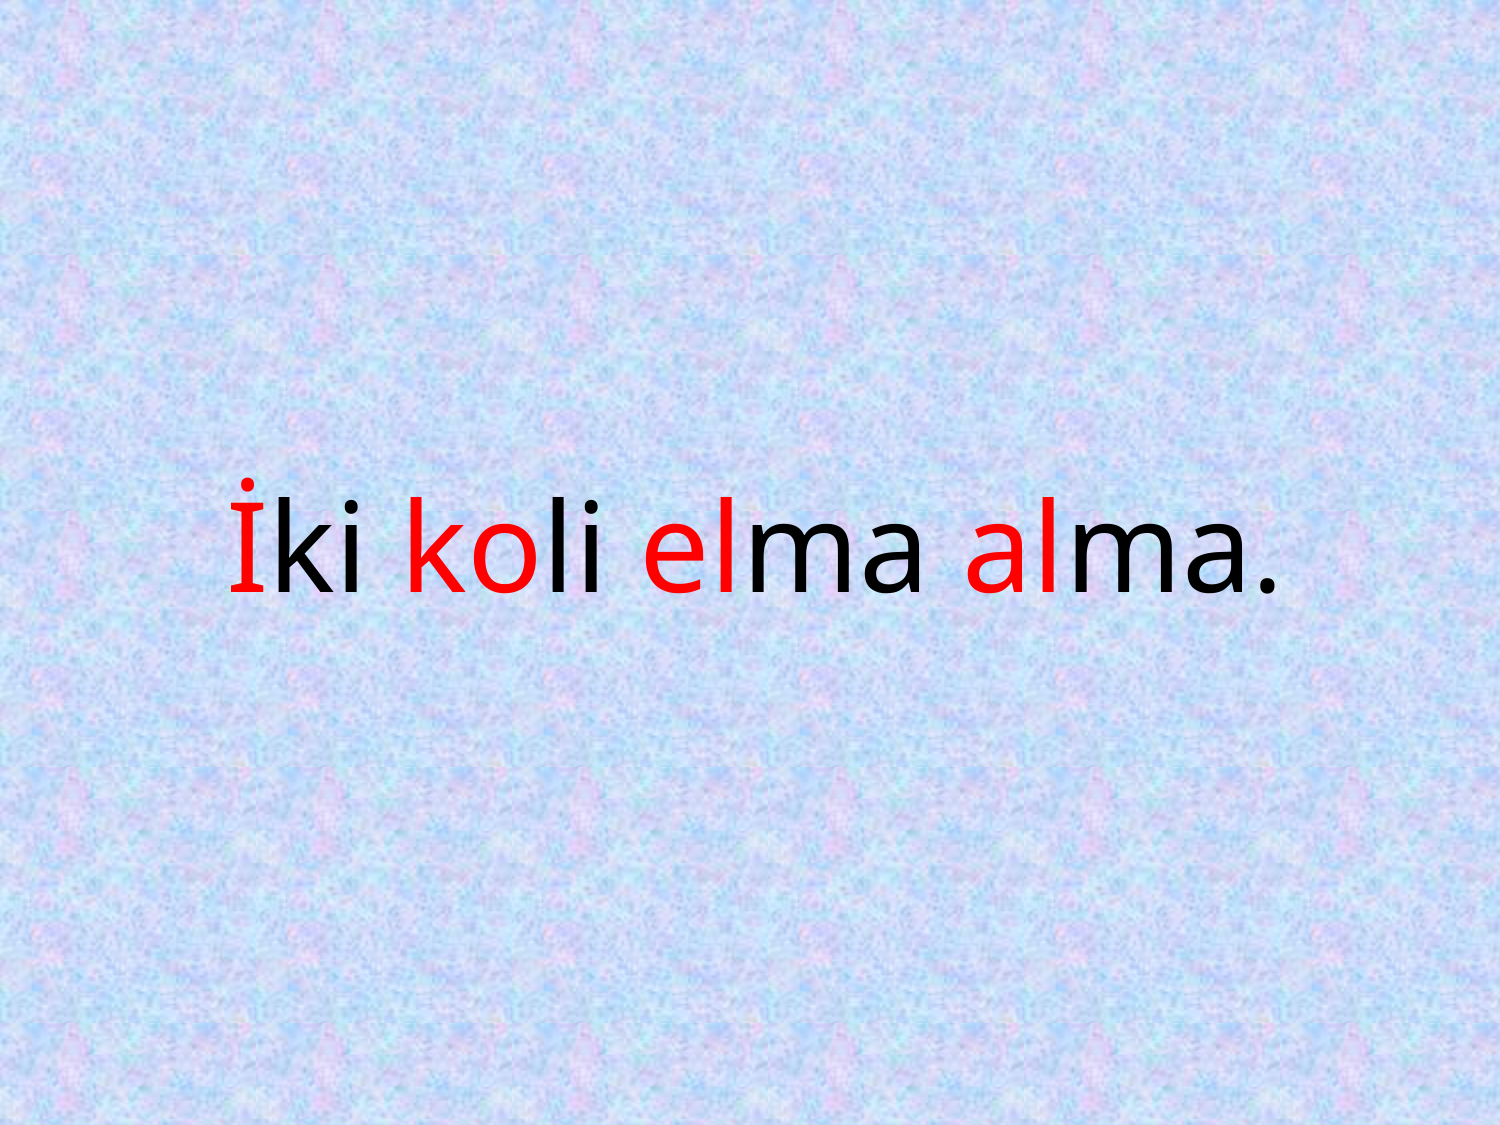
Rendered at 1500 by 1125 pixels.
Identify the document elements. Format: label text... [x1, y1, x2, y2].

title İki koli elma alma. [117, 421, 1393, 663]
picture [0, 0, 1500, 1125]
